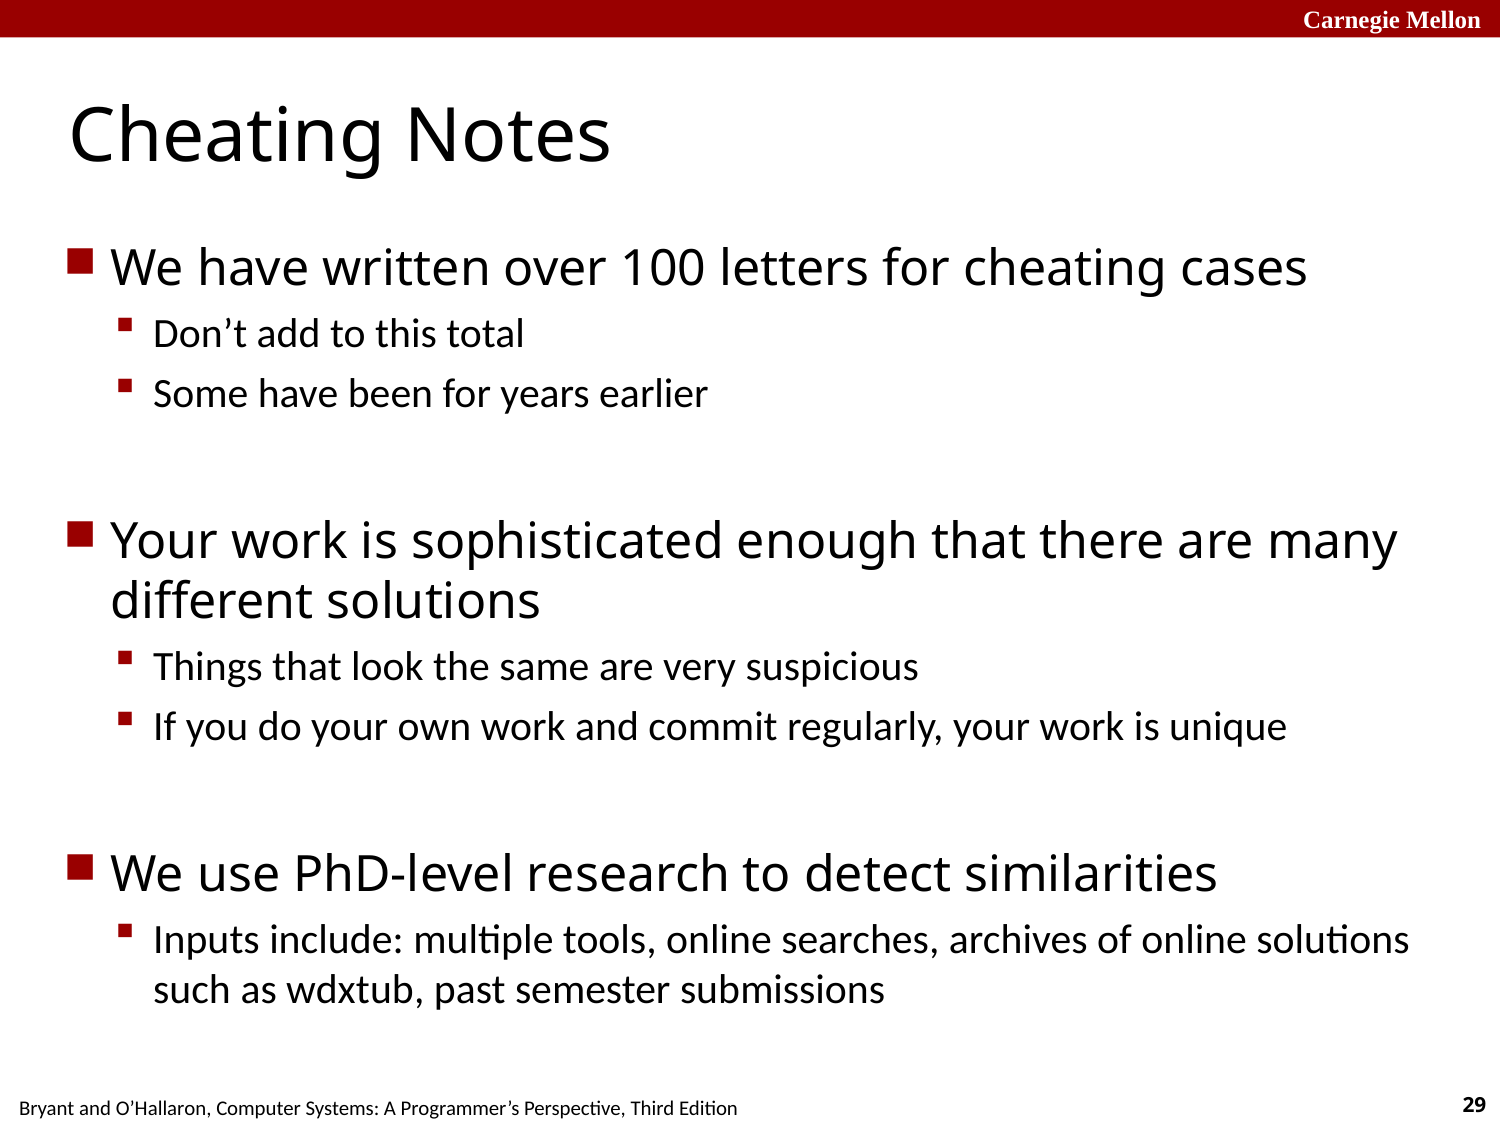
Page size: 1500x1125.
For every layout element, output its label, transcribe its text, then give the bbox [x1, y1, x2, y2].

list We have written over 100 letters for cheating cases Don’t add to this total Some have been for years earlier Your work is sophisticated enough that there are many different solutions Things that look the same are very suspicious If you do your own work and commit regularly, your work is unique We use PhD-level research to detect similarities Inputs include: multiple tools, online searches, archives of online solutions such as wdxtub, past semester submissions [62, 228, 1438, 1122]
title Cheating Notes [62, 41, 1438, 222]
